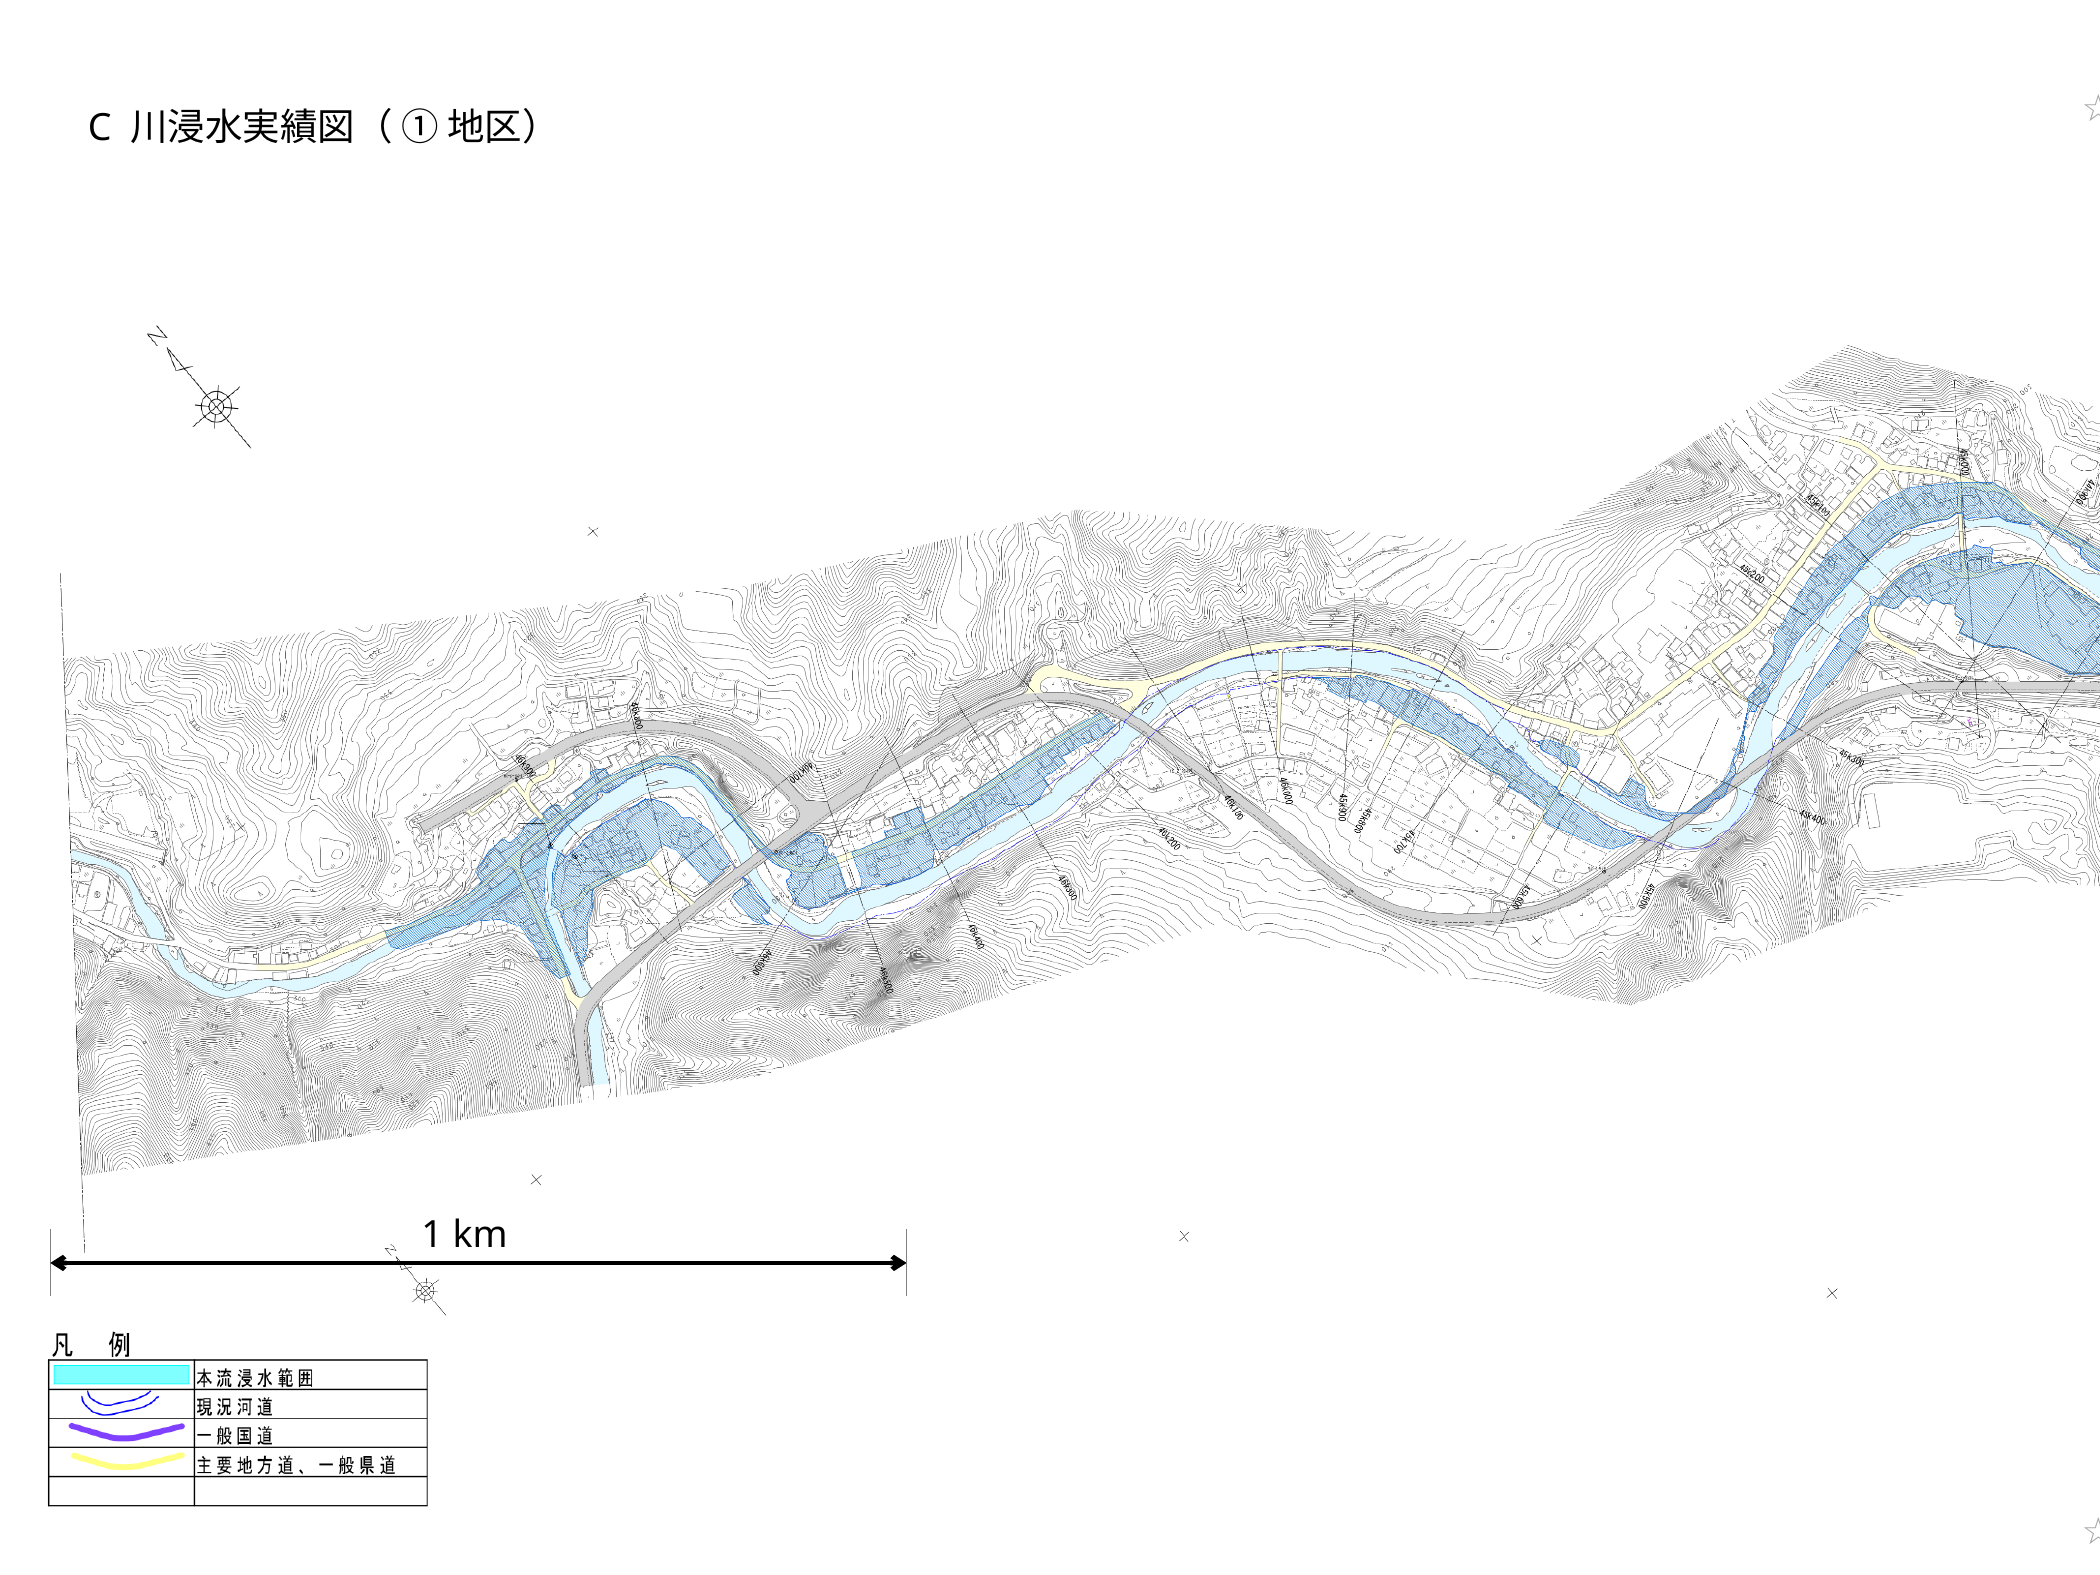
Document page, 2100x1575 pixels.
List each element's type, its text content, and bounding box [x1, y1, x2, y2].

picture [0, 297, 2100, 1515]
text_box C 川浸水実績図（ ① 地区） [73, 95, 907, 156]
text_box ☆ [2066, 76, 2100, 137]
text_box ☆ [2066, 1499, 2100, 1560]
